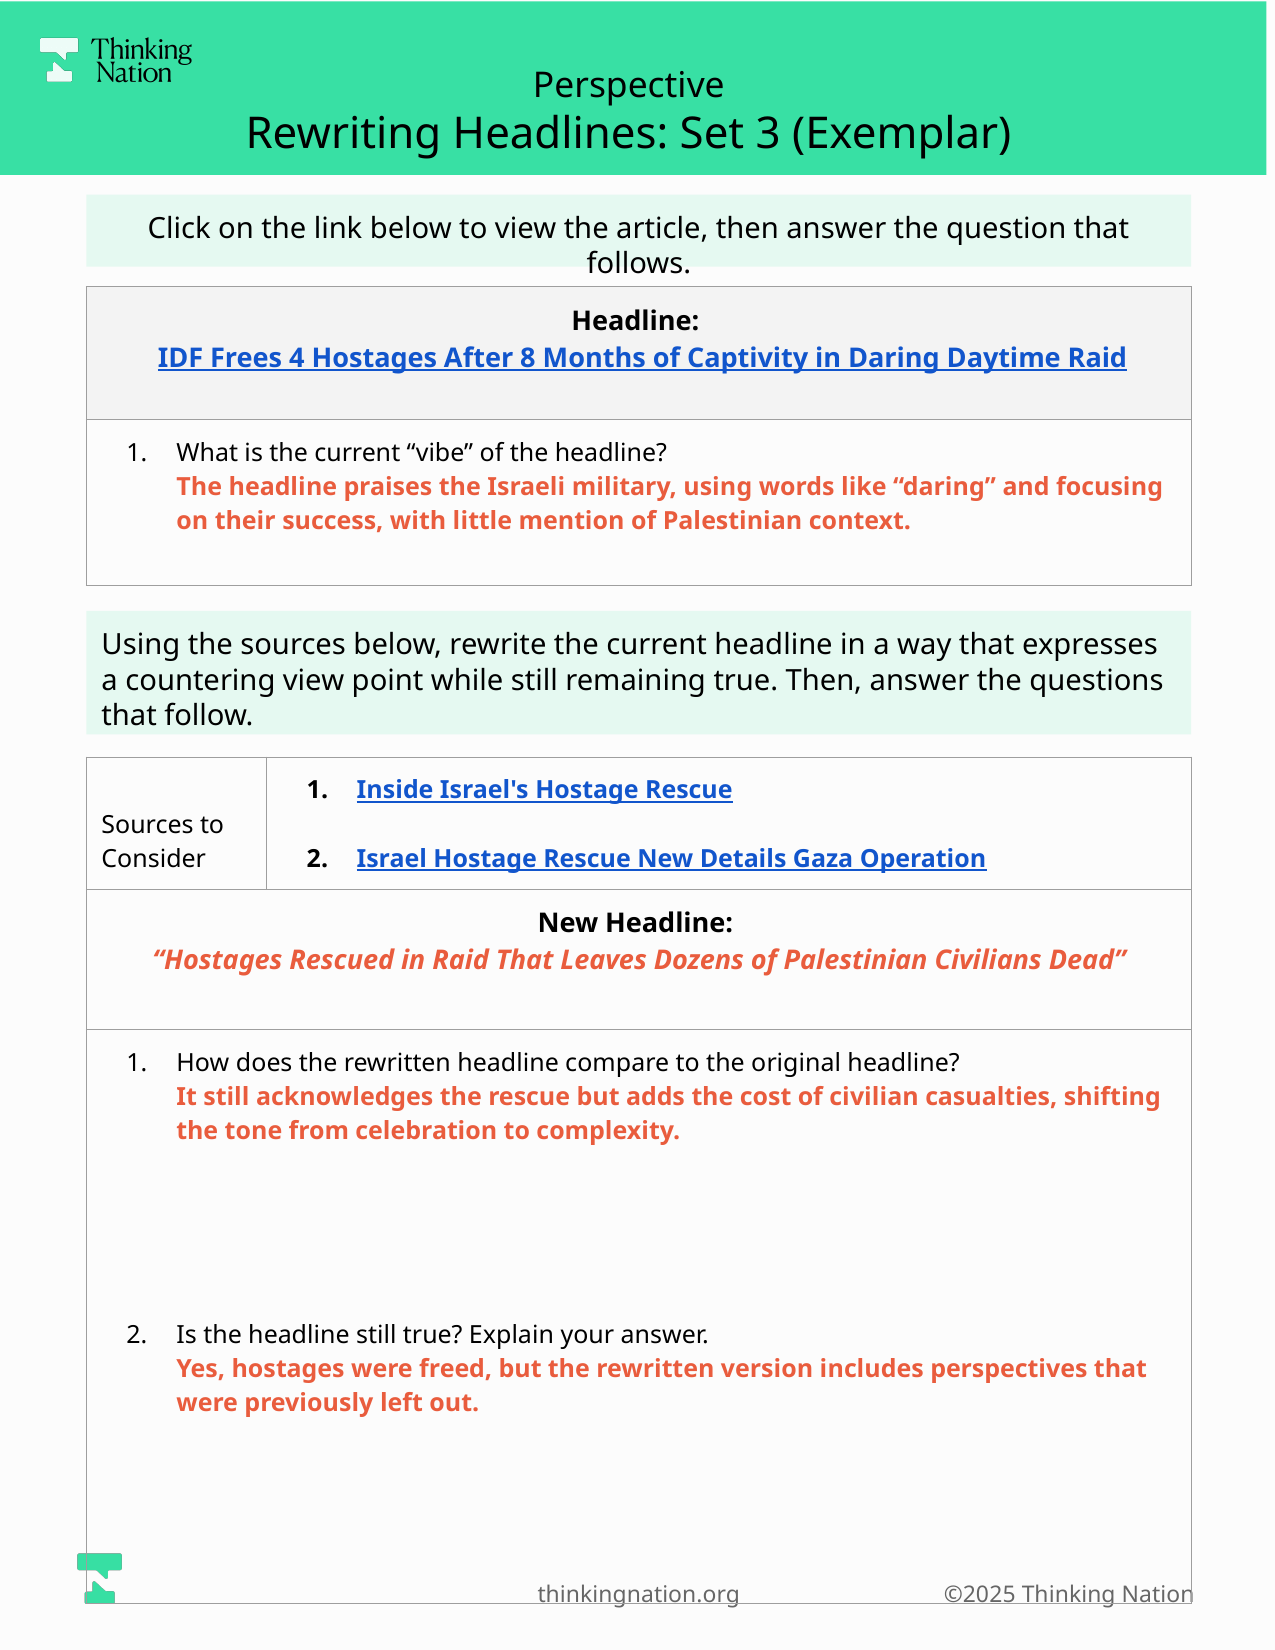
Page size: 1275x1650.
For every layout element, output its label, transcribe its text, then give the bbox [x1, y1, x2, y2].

table_cell What is the current “vibe” of the headline? The headline praises the Israeli military, using words like “daring” and focusing on their success, with little mention of Palestinian context. [87, 420, 1191, 585]
text_box Click on the link below to view the article, then answer the question that follows. [86, 194, 1192, 267]
table_header Inside Israel's Hostage Rescue Israel Hostage Rescue New Details Gaza Operation [267, 758, 1191, 889]
text_box Using the sources below, rewrite the current headline in a way that expresses a countering view point while still remaining true. Then, answer the questions that follow. [86, 610, 1192, 735]
text_box Perspective Rewriting Headlines: Set 3 (Exemplar) [0, 1, 1267, 175]
table_header Sources to Consider [87, 758, 266, 889]
table_cell New Headline: “Hostages Rescued in Raid That Leaves Dozens of Palestinian Civilians Dead” [87, 890, 1191, 1029]
text_box thinkingnation.org [488, 1604, 790, 1614]
picture [63, 1542, 135, 1615]
table_header Headline: IDF Frees 4 Hostages After 8 Months of Captivity in Daring Daytime Raid [87, 287, 1191, 419]
picture [22, 23, 197, 96]
table_cell How does the rewritten headline compare to the original headline? It still acknowledges the rescue but adds the cost of civilian casualties, shifting the tone from celebration to complexity. Is the headline still true? Explain your answer. Yes, hostages were freed, but the rewritten version includes perspectives that were previously left out. [87, 1030, 1191, 1603]
text_box ©2025 Thinking Nation [909, 1563, 1211, 1614]
